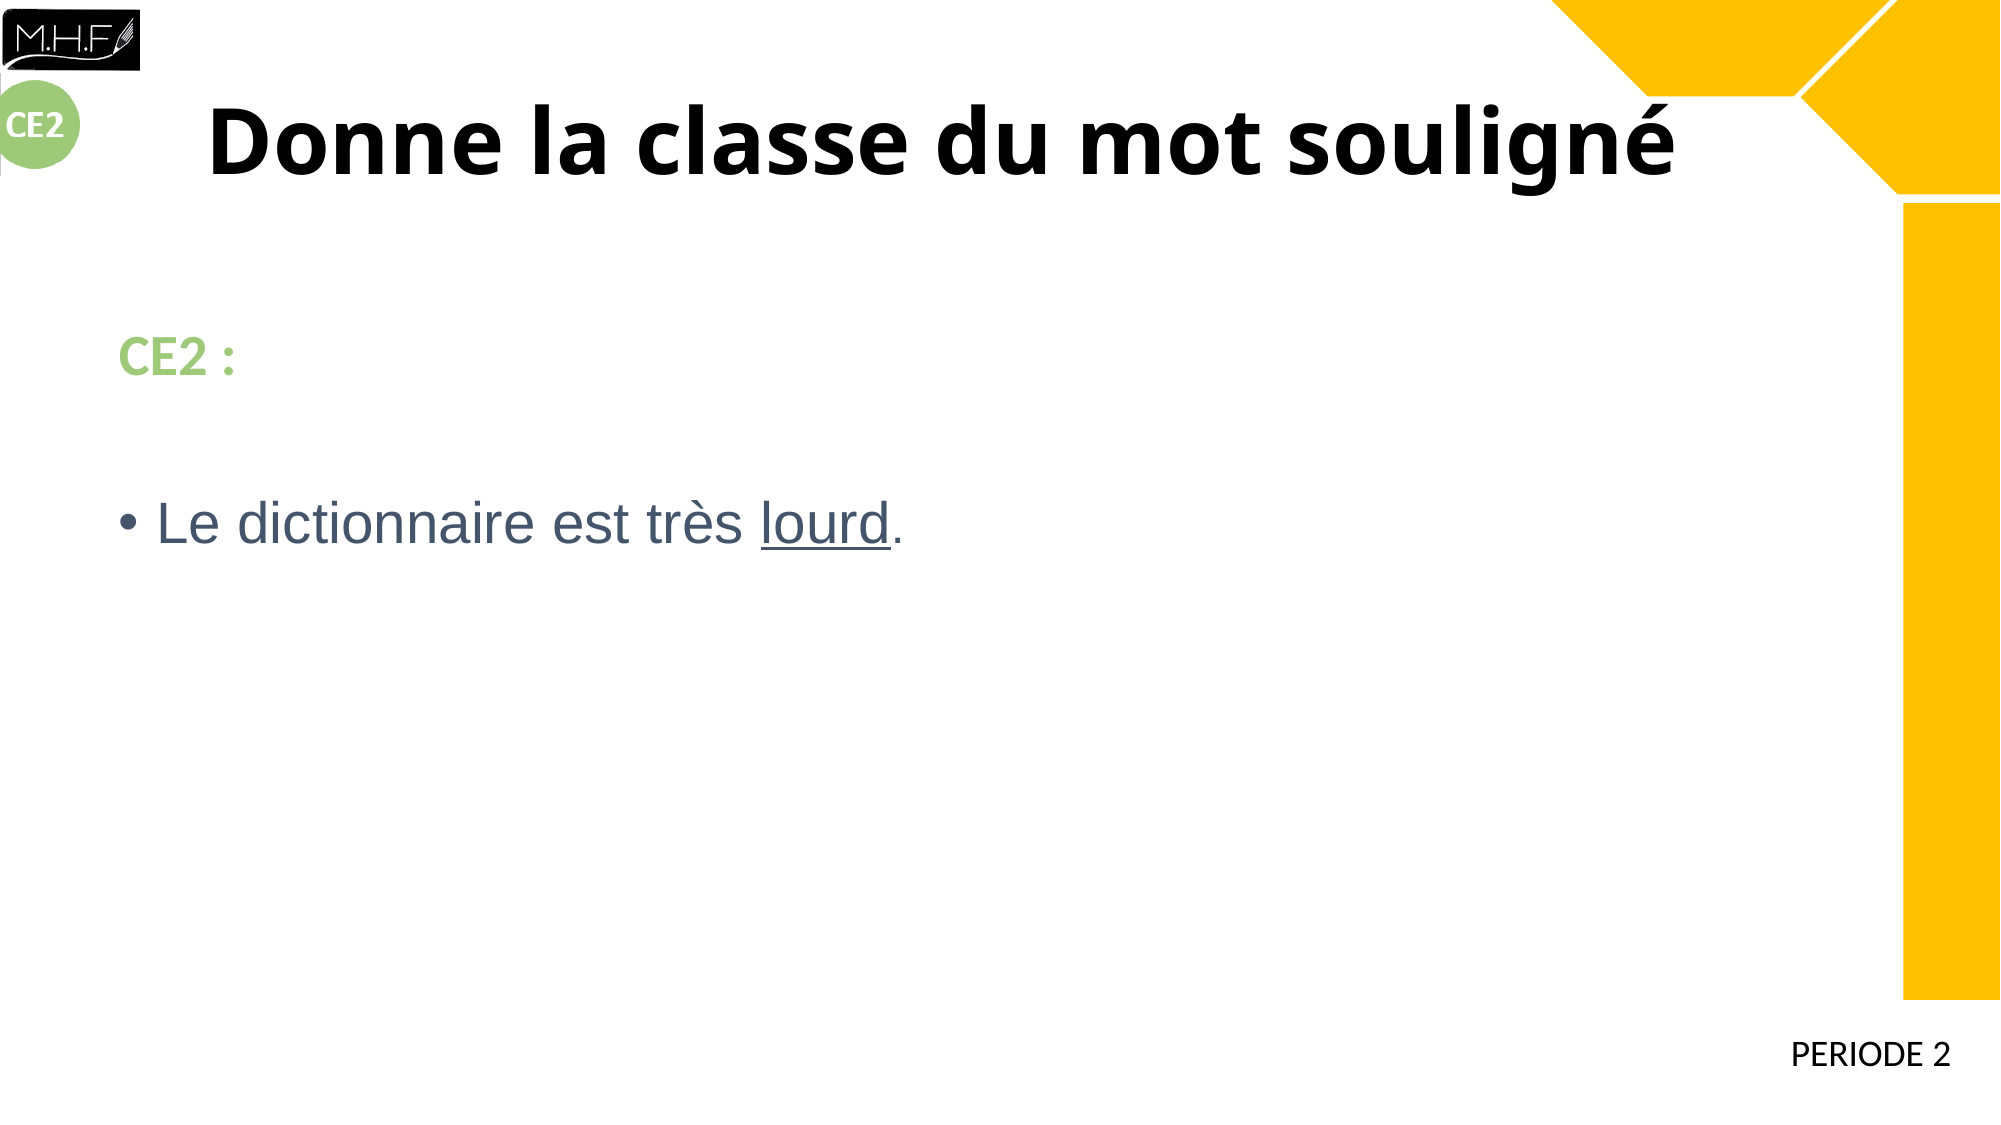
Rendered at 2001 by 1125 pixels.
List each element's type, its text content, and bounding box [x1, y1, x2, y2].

title Donne la classe du mot souligné [190, 9, 1856, 280]
text_box PERIODE 2 [1362, 1021, 1967, 1125]
text_box [1902, 202, 2000, 1001]
text_box [1799, 0, 2000, 196]
picture [0, 7, 140, 176]
text_box [1549, 0, 1892, 98]
list CE2 : Le dictionnaire est très lourd. [103, 317, 1770, 1032]
